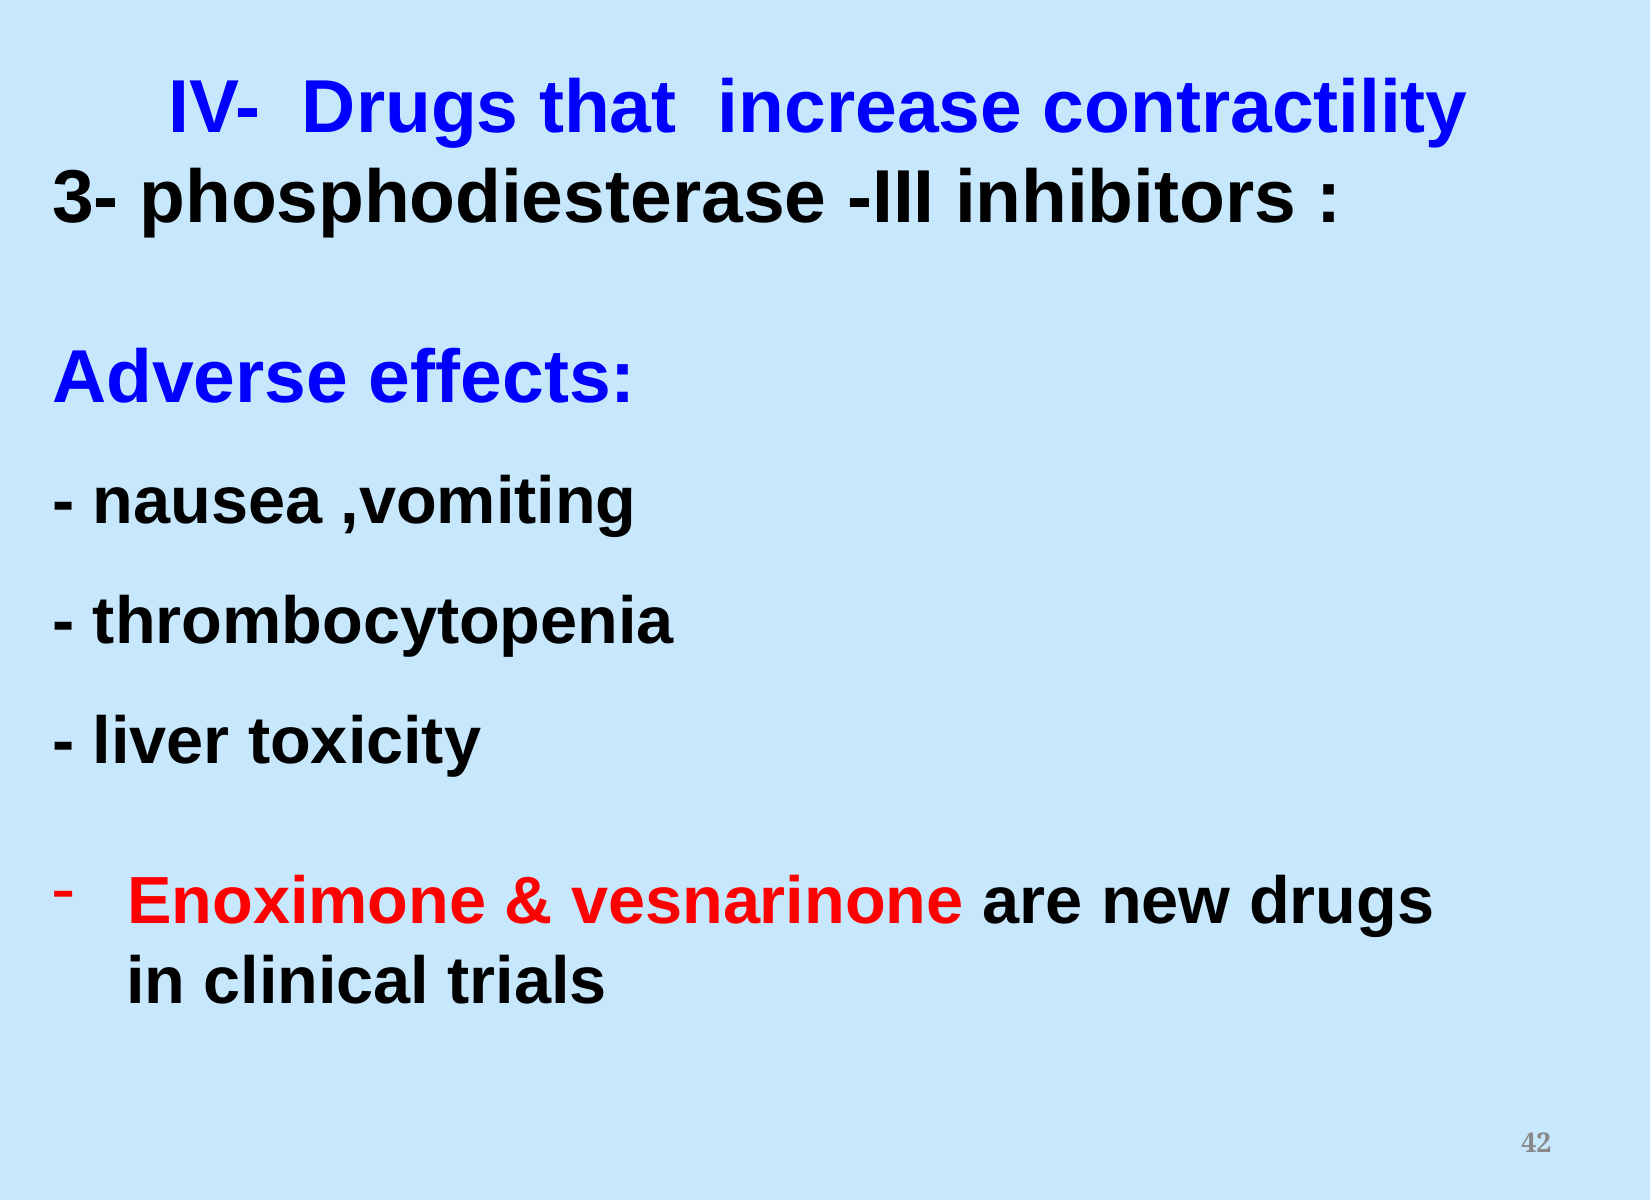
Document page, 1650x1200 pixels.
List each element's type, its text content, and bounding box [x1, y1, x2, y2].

text_box IV- Drugs that increase contractility 3- phosphodiesterase -III inhibitors : Adverse effects: - nausea ,vomiting - thrombocytopenia - liver toxicity Enoximone & vesnarinone are new drugs in clinical trials [37, 50, 1600, 1105]
slide_number 42 [1182, 1112, 1568, 1176]
